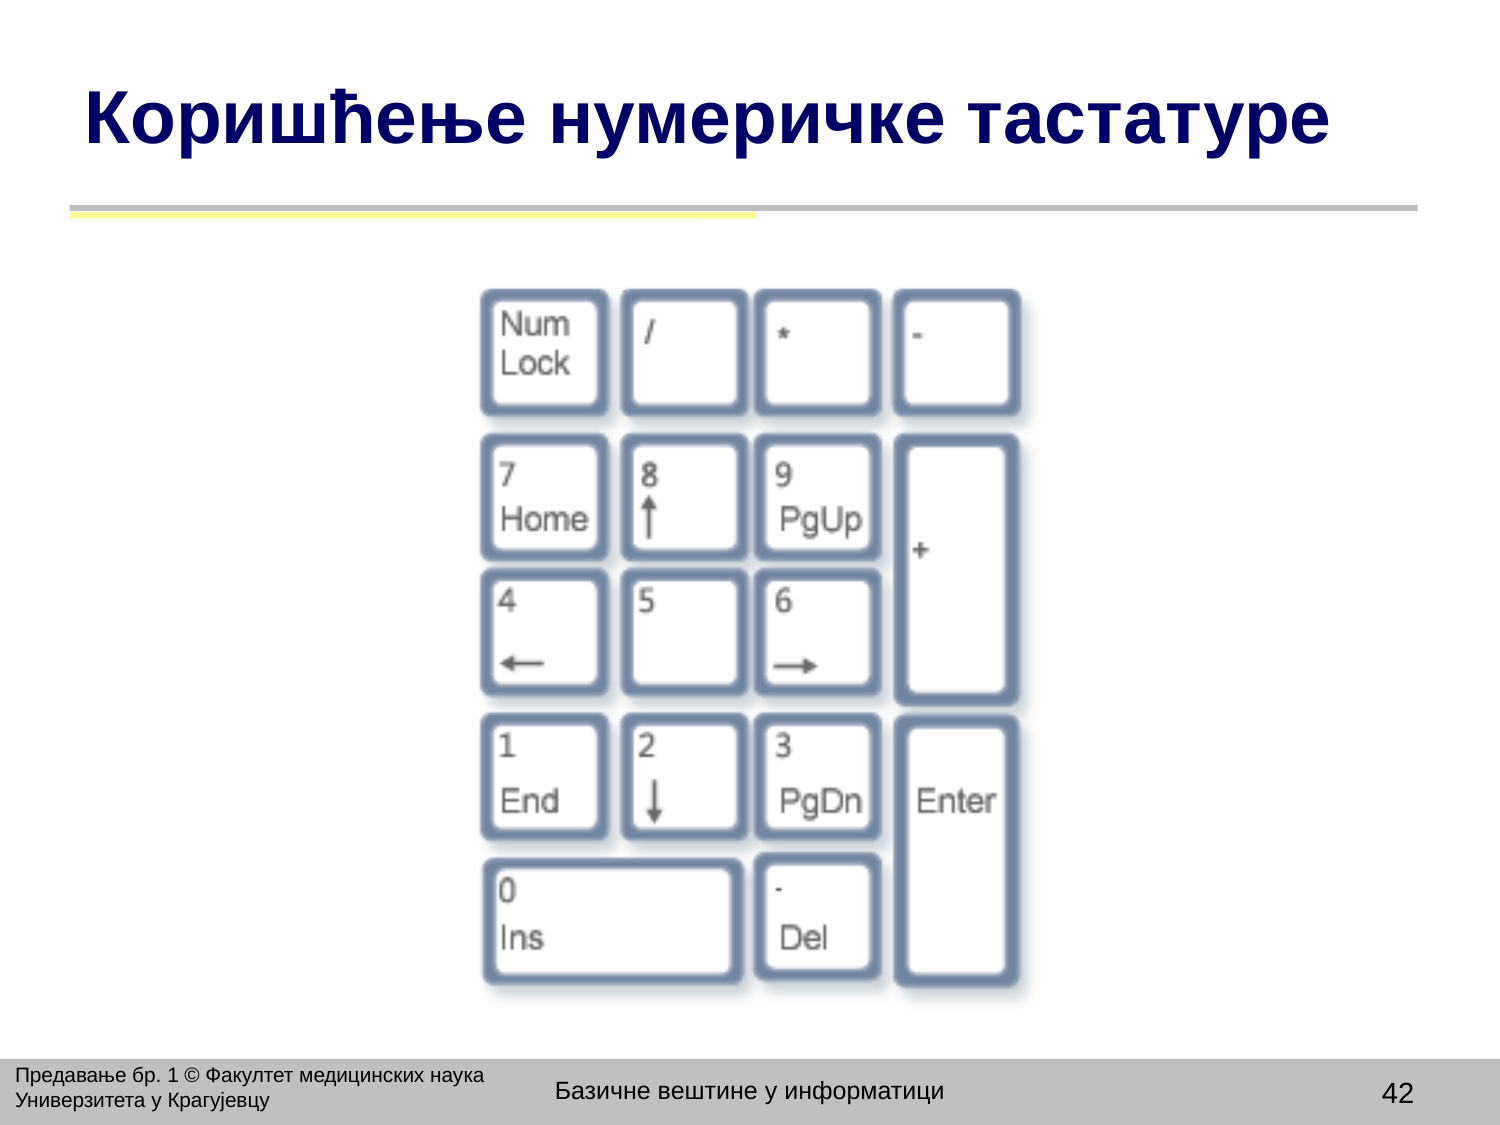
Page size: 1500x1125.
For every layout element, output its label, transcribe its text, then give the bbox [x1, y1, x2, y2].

slide_number Предавање бр. 1 © Факултет медицинских наука Универзитета у Крагујевцу [0, 1053, 599, 1108]
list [439, 250, 1070, 1023]
footer Базичне вештине у информатици [512, 1066, 988, 1125]
title Коришћење нумеричке тастатуре [69, 19, 1426, 208]
slide_number 42 [1079, 1066, 1430, 1125]
